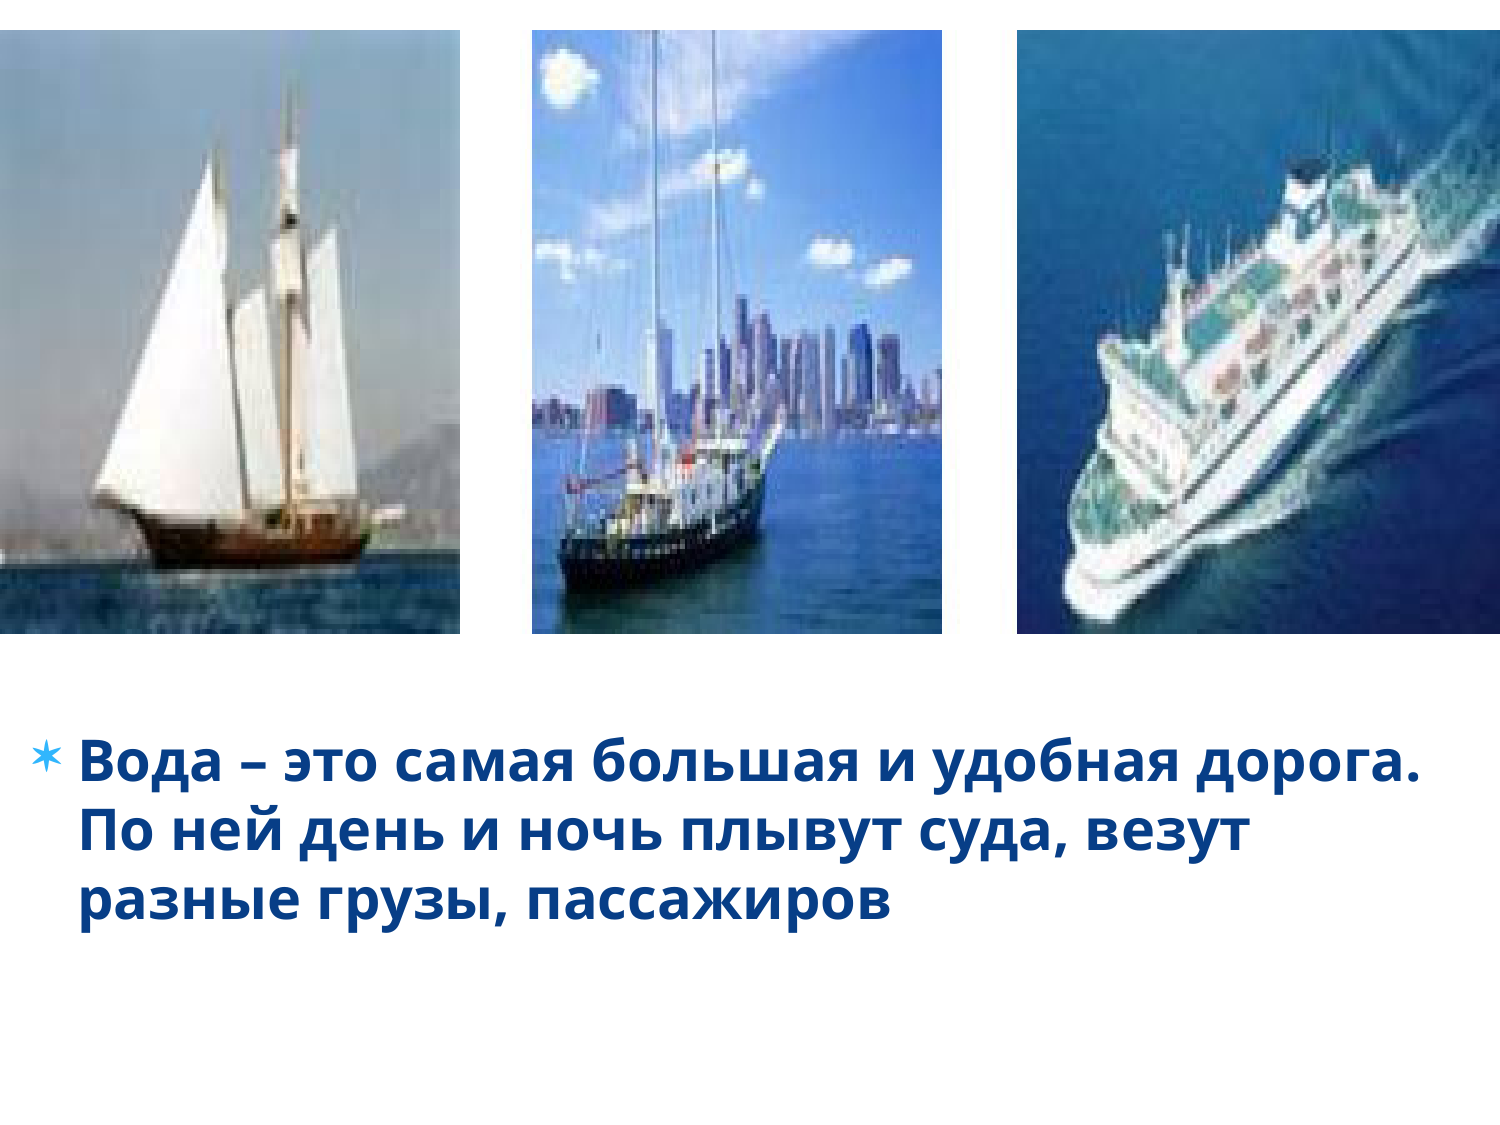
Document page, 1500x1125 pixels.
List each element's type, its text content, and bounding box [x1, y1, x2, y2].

picture [0, 30, 1500, 634]
list Вода – это самая большая и удобная дорога. По ней день и ночь плывут суда, везут разные грузы, пассажиров [17, 716, 1483, 940]
